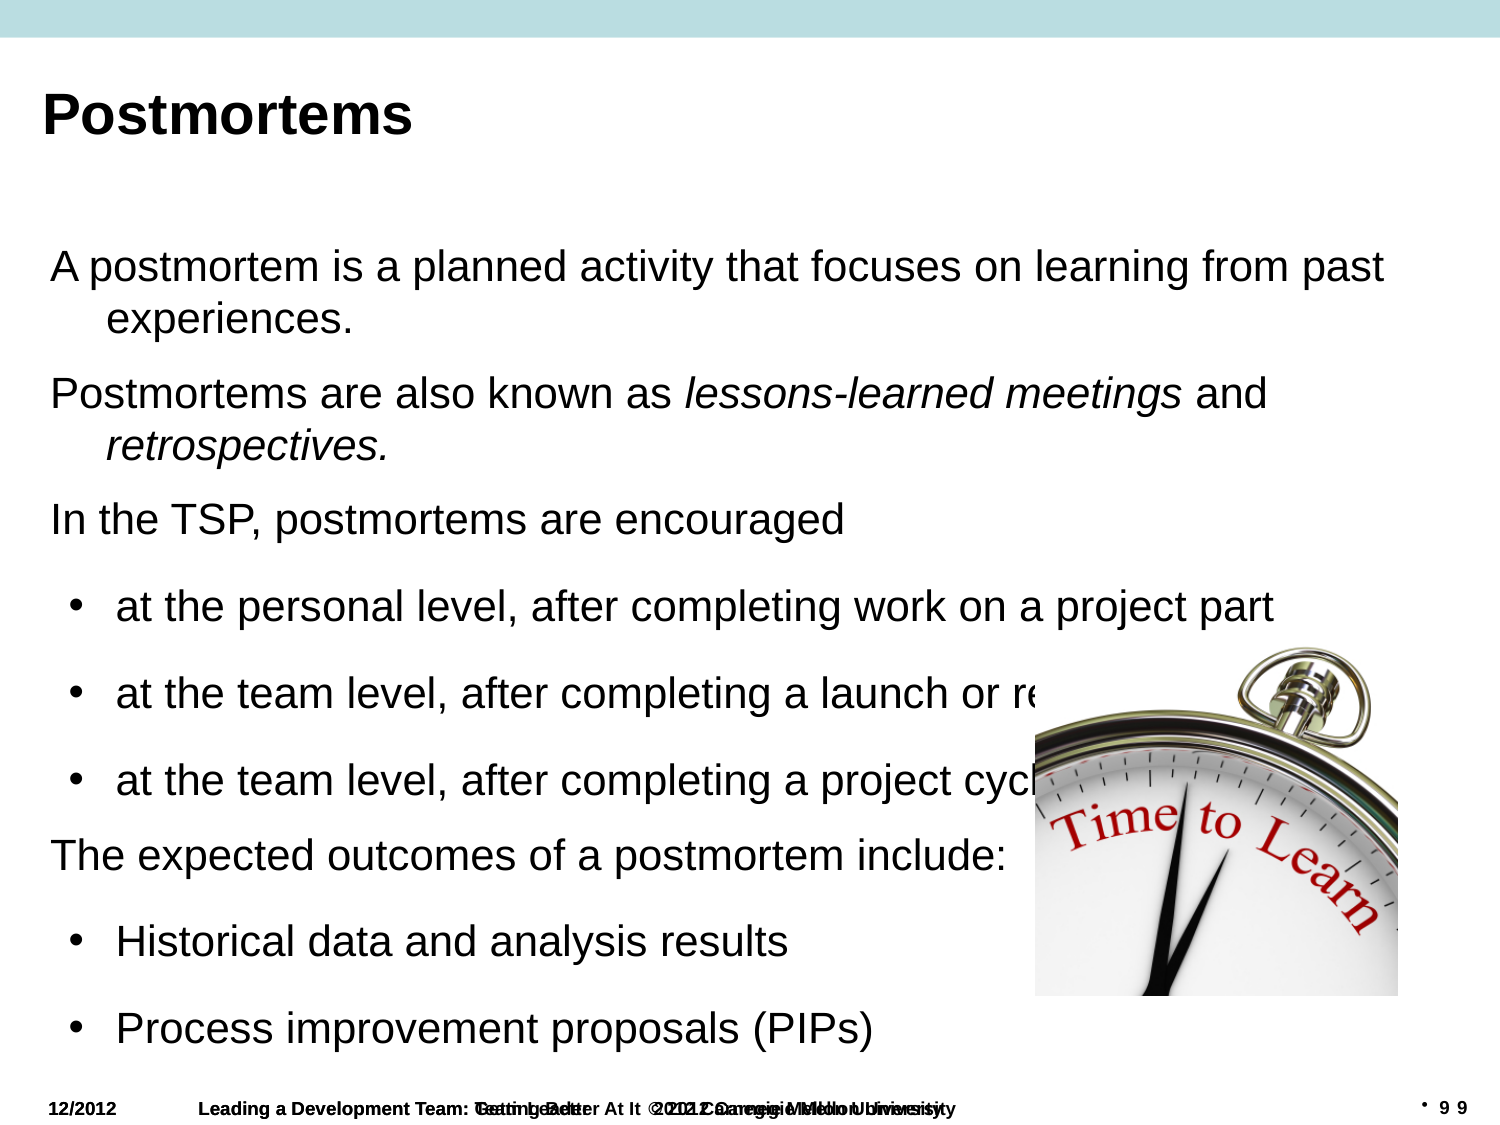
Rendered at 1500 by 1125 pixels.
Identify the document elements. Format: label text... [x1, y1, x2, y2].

list A postmortem is a planned activity that focuses on learning from past experiences. Postmortems are also known as lessons-learned meetings and retrospectives. In the TSP, postmortems are encouraged at the personal level, after completing work on a project part at the team level, after completing a launch or re-launch at the team level, after completing a project cycle The expected outcomes of a postmortem include: Historical data and analysis results Process improvement proposals (PIPs) [50, 237, 1437, 1000]
title Postmortems [42, 89, 1438, 146]
picture [1035, 634, 1398, 997]
